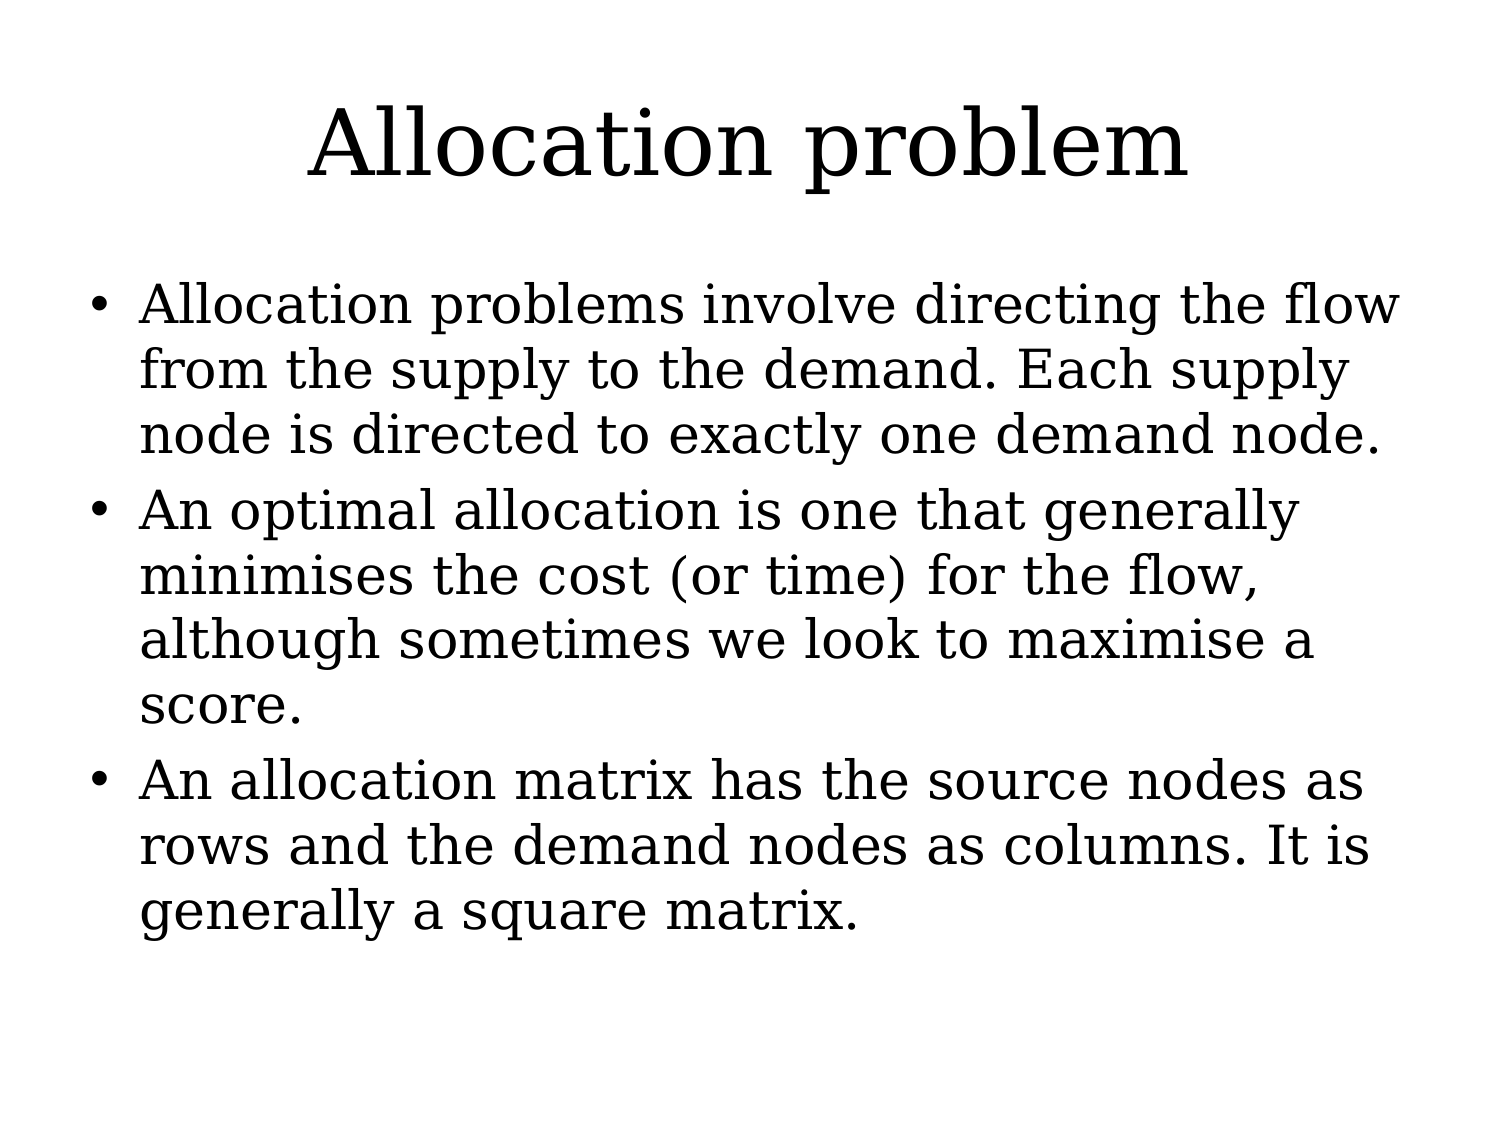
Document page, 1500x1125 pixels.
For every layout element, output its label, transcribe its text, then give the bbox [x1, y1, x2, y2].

title Allocation problem [75, 45, 1425, 233]
list Allocation problems involve directing the flow from the supply to the demand. Each supply node is directed to exactly one demand node. An optimal allocation is one that generally minimises the cost (or time) for the flow, although sometimes we look to maximise a score. An allocation matrix has the source nodes as rows and the demand nodes as columns. It is generally a square matrix. [75, 262, 1425, 1005]
